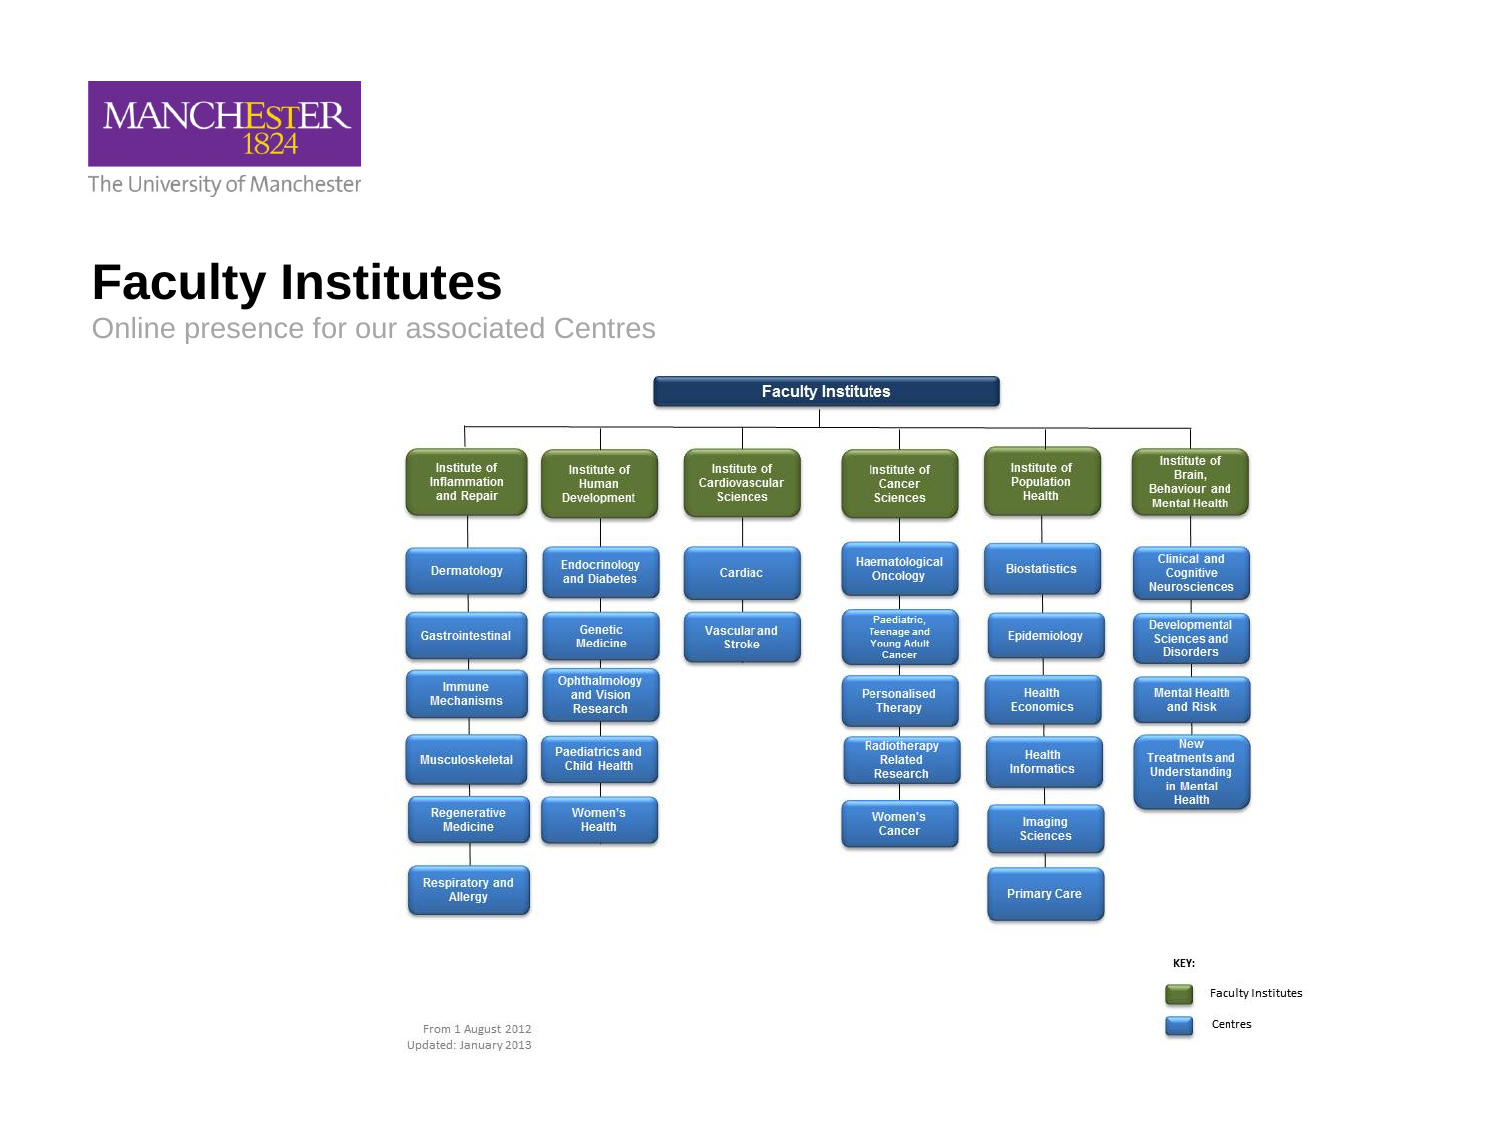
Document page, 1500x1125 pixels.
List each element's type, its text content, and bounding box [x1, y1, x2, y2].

picture [88, 80, 361, 197]
title Faculty Institutes Online presence for our associated Centres [76, 231, 1294, 362]
picture [395, 361, 1348, 1076]
